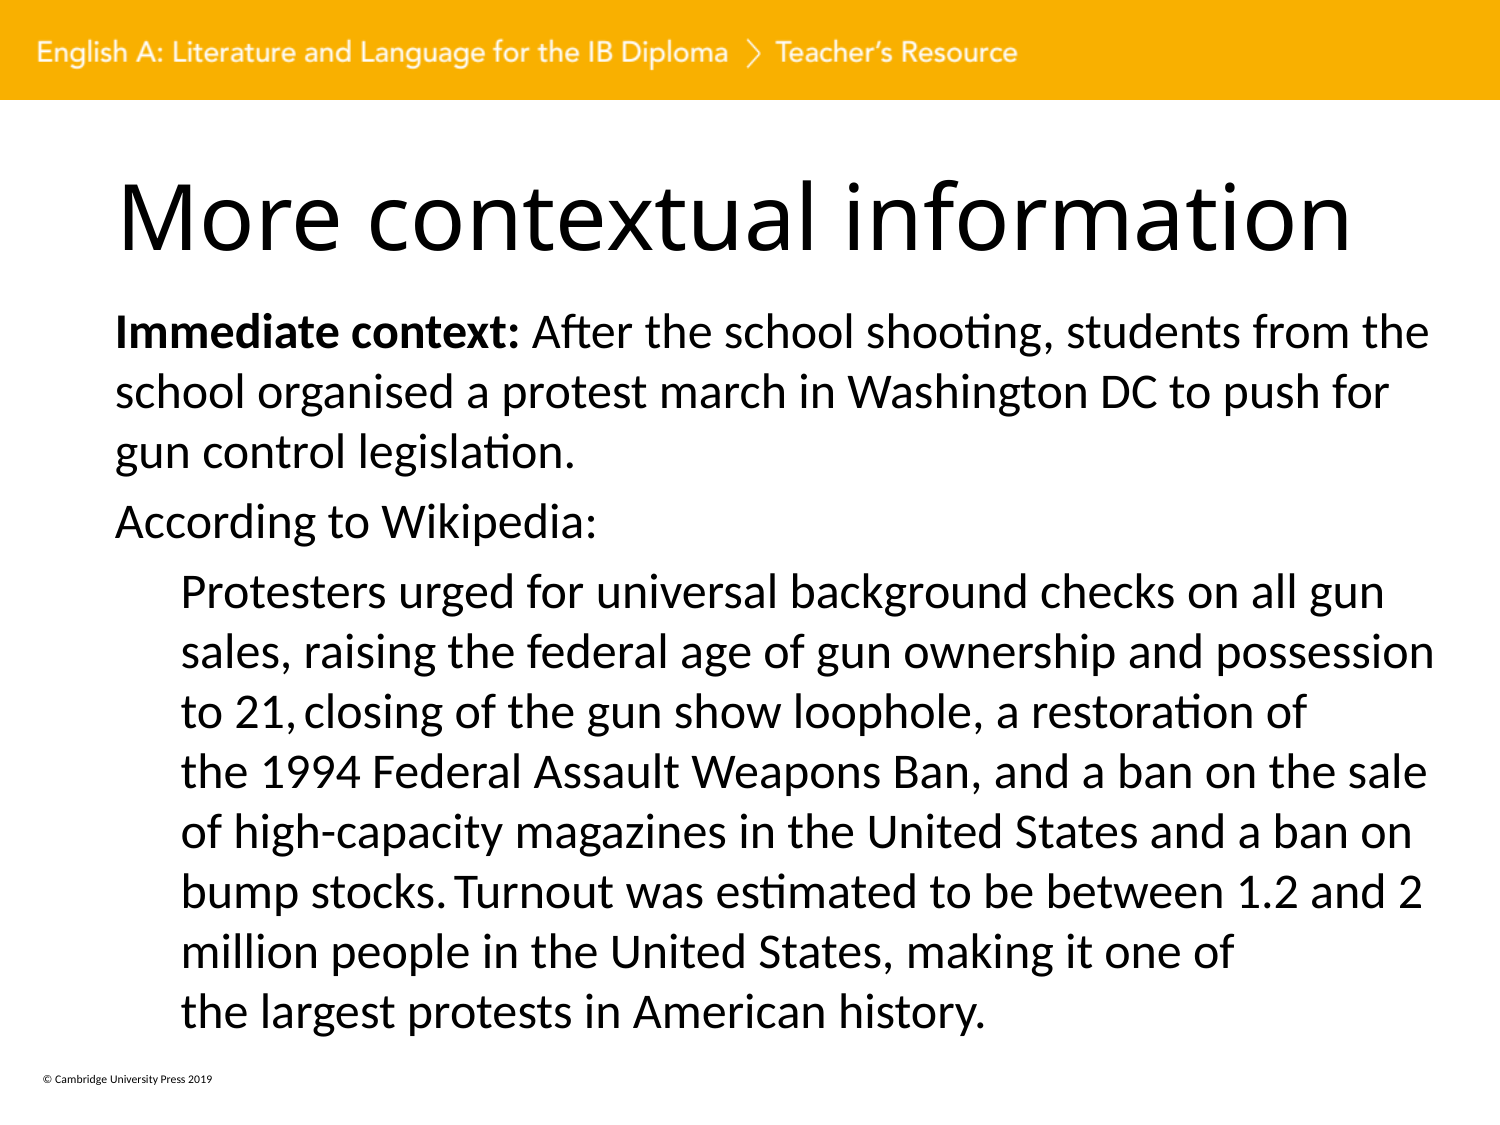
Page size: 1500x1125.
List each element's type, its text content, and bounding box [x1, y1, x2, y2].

text_box Immediate context: After the school shooting, students from the school organised a protest march in Washington DC to push for gun control legislation. According to Wikipedia: Protesters urged for universal background checks on all gun sales, raising the federal age of gun ownership and possession to 21, closing of the gun show loophole, a restoration of the 1994 Federal Assault Weapons Ban, and a ban on the sale of high-capacity magazines in the United States and a ban on bump stocks. Turnout was estimated to be between 1.2 and 2 million people in the United States, making it one of the largest protests in American history. [99, 291, 1461, 1030]
subtitle © Cambridge University Press 2019 [27, 1063, 1388, 1093]
picture [0, 0, 1500, 101]
text_box More contextual information [0, 119, 1500, 308]
